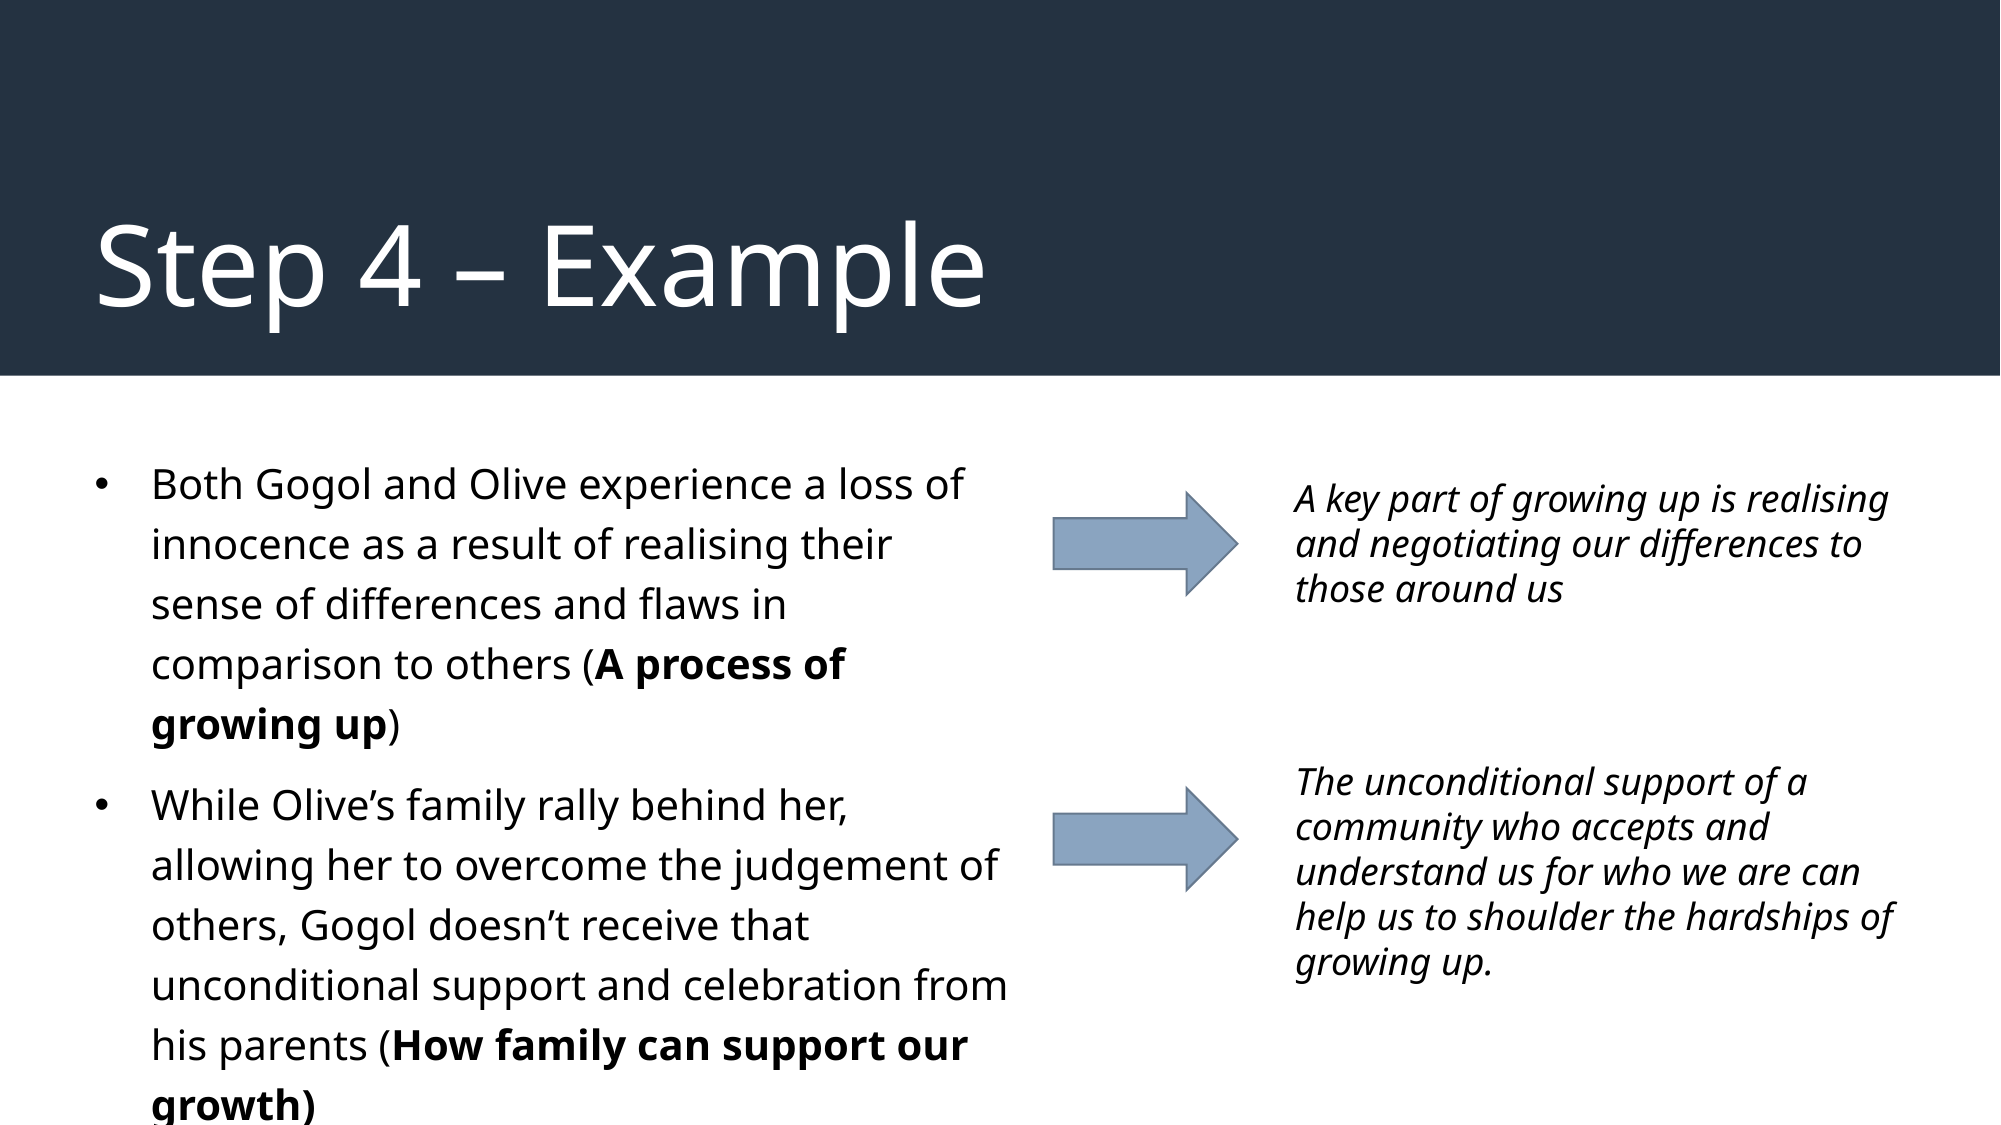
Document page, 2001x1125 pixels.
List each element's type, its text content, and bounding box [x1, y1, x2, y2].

text_box [1052, 490, 1239, 598]
text_box [1052, 785, 1239, 893]
list Both Gogol and Olive experience a loss of innocence as a result of realising their sense of differences and flaws in comparison to others (A process of growing up) While Olive’s family rally behind her, allowing her to overcome the judgement of others, Gogol doesn’t receive that unconditional support and celebration from his parents (How family can support our growth) [79, 440, 1025, 1032]
text_box The unconditional support of a community who accepts and understand us for who we are can help us to shoulder the hardships of growing up. [1280, 750, 1921, 991]
text_box A key part of growing up is realising and negotiating our differences to those around us [1280, 467, 1921, 618]
title Step 4 – Example [79, 59, 1863, 337]
